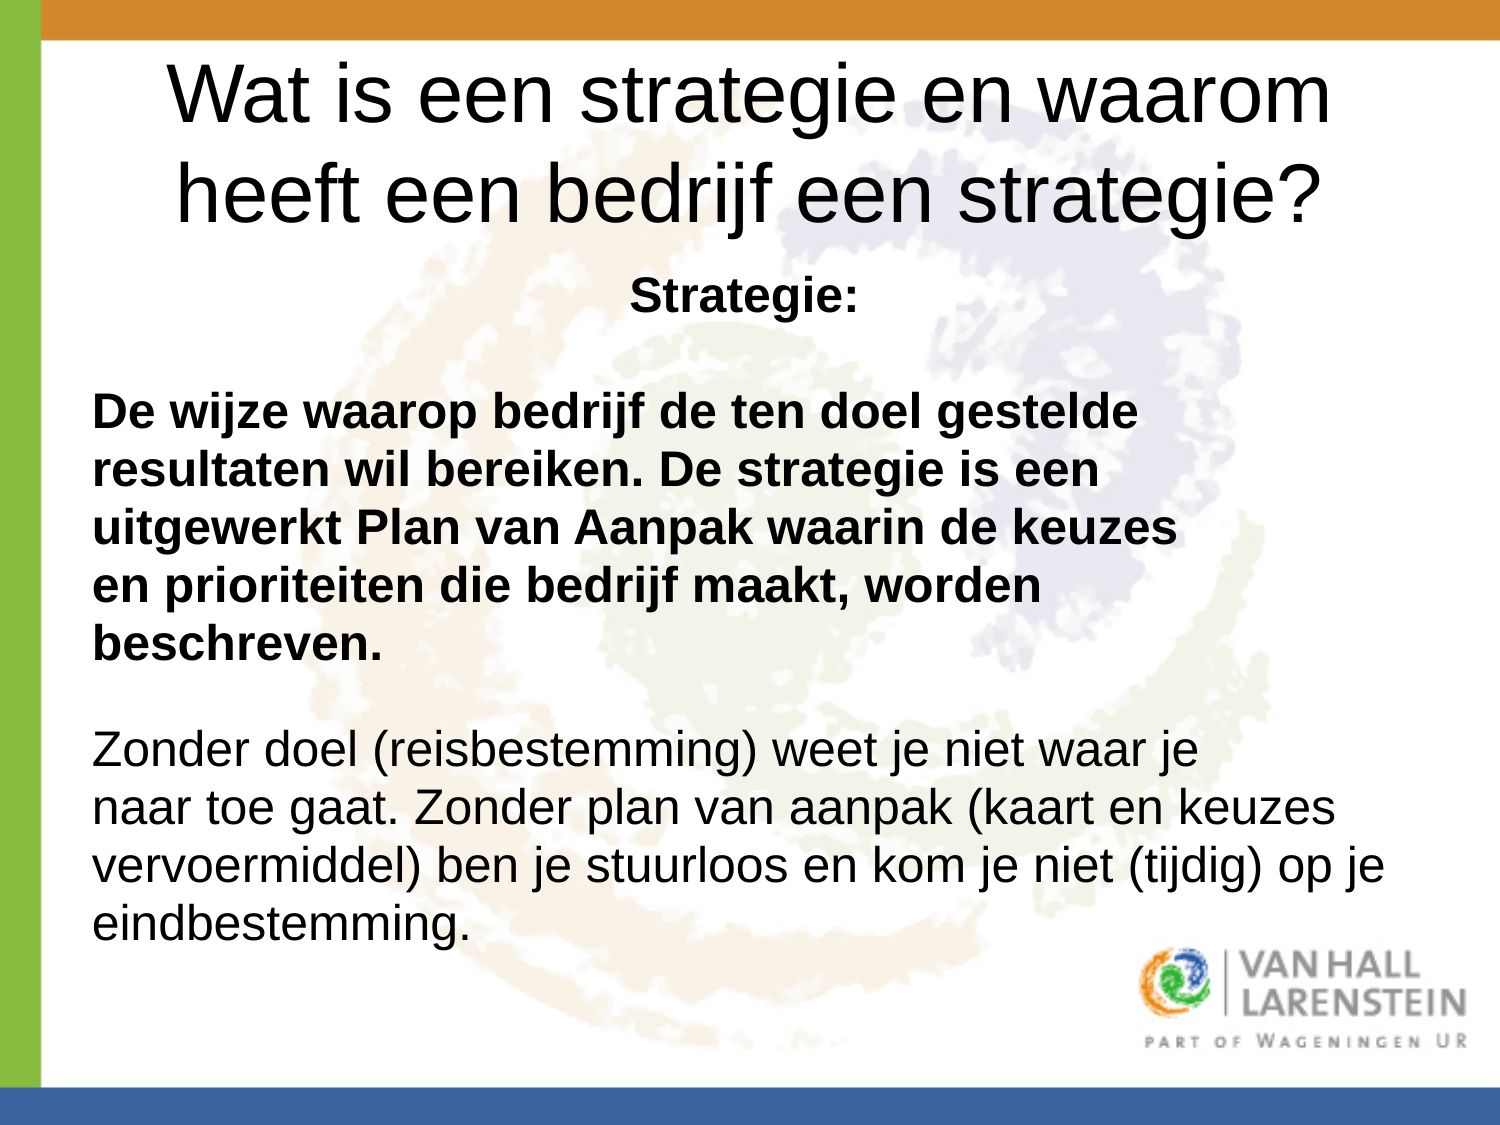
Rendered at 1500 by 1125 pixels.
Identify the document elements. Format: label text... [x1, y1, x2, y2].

list Strategie: De wijze waarop bedrijf de ten doel gestelde resultaten wil bereiken. De strategie is een uitgewerkt Plan van Aanpak waarin de keuzes en prioriteiten die bedrijf maakt, worden beschreven. Zonder doel (reisbestemming) weet je niet waar je naar toe gaat. Zonder plan van aanpak (kaart en keuzes vervoermiddel) ben je stuurloos en kom je niet (tijdig) op je eindbestemming. [76, 267, 1427, 1010]
title Wat is een strategie en waarom heeft een bedrijf een strategie? [75, 45, 1425, 233]
picture [0, 0, 1500, 1125]
